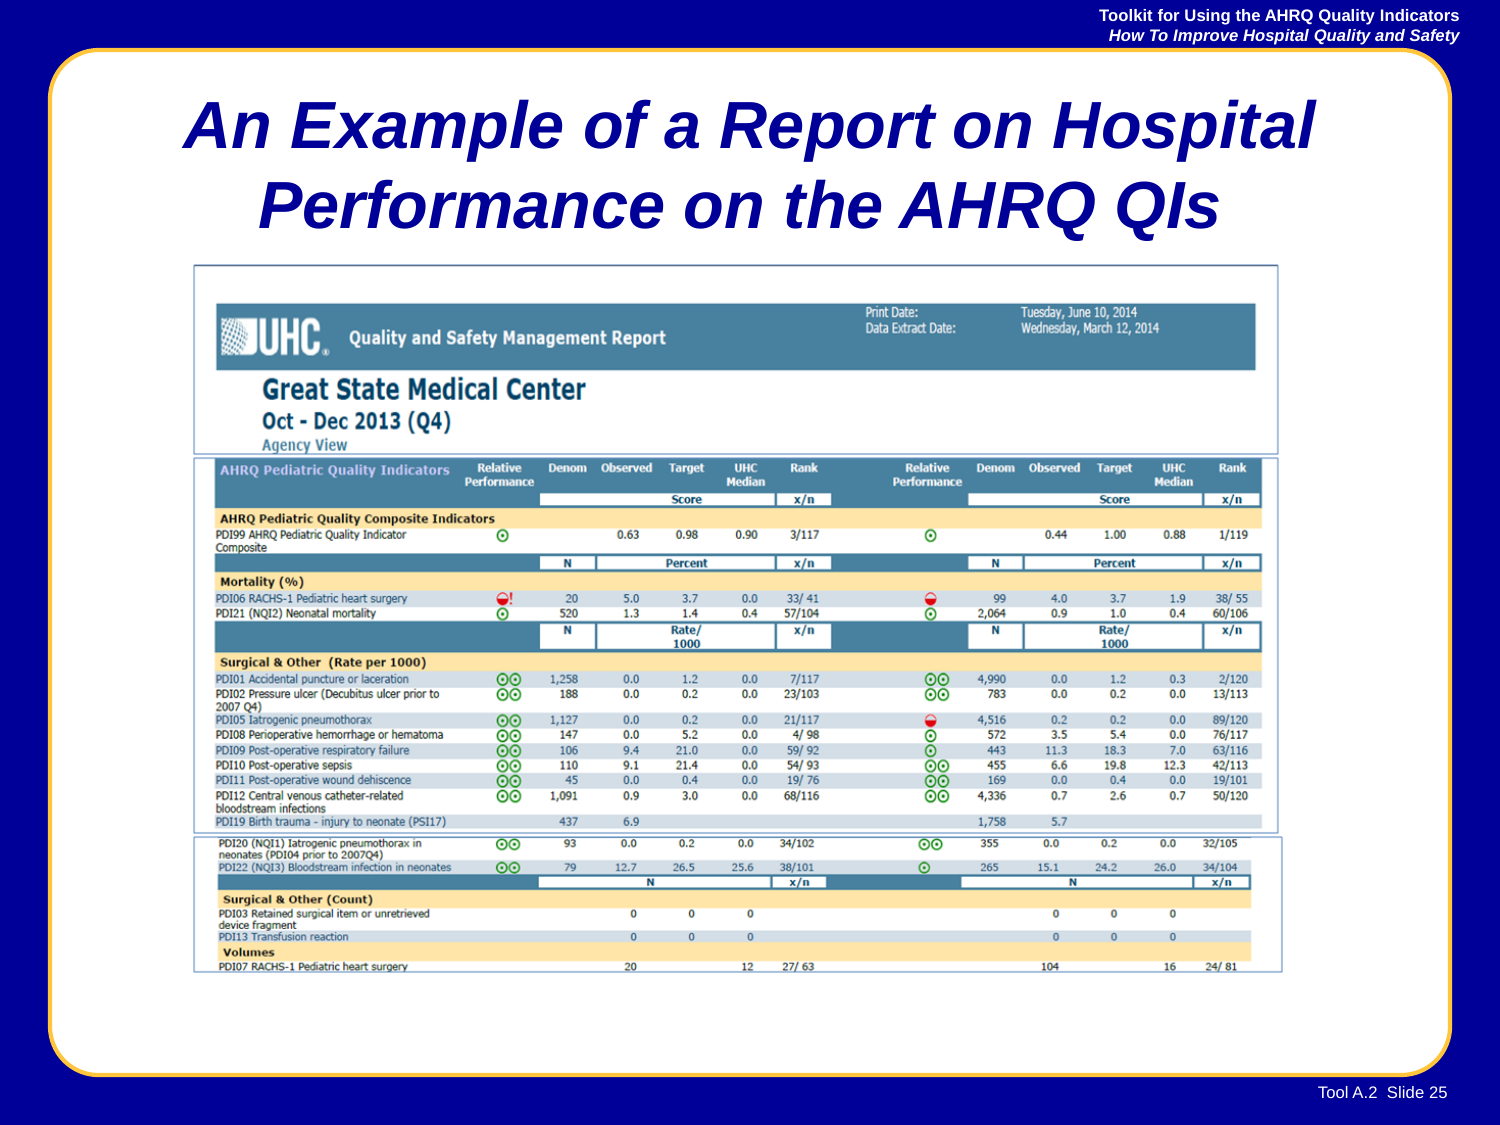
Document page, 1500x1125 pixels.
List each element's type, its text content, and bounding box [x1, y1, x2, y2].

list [189, 262, 1285, 976]
title An Example of a Report on Hospital Performance on the AHRQ QIs [112, 75, 1388, 200]
